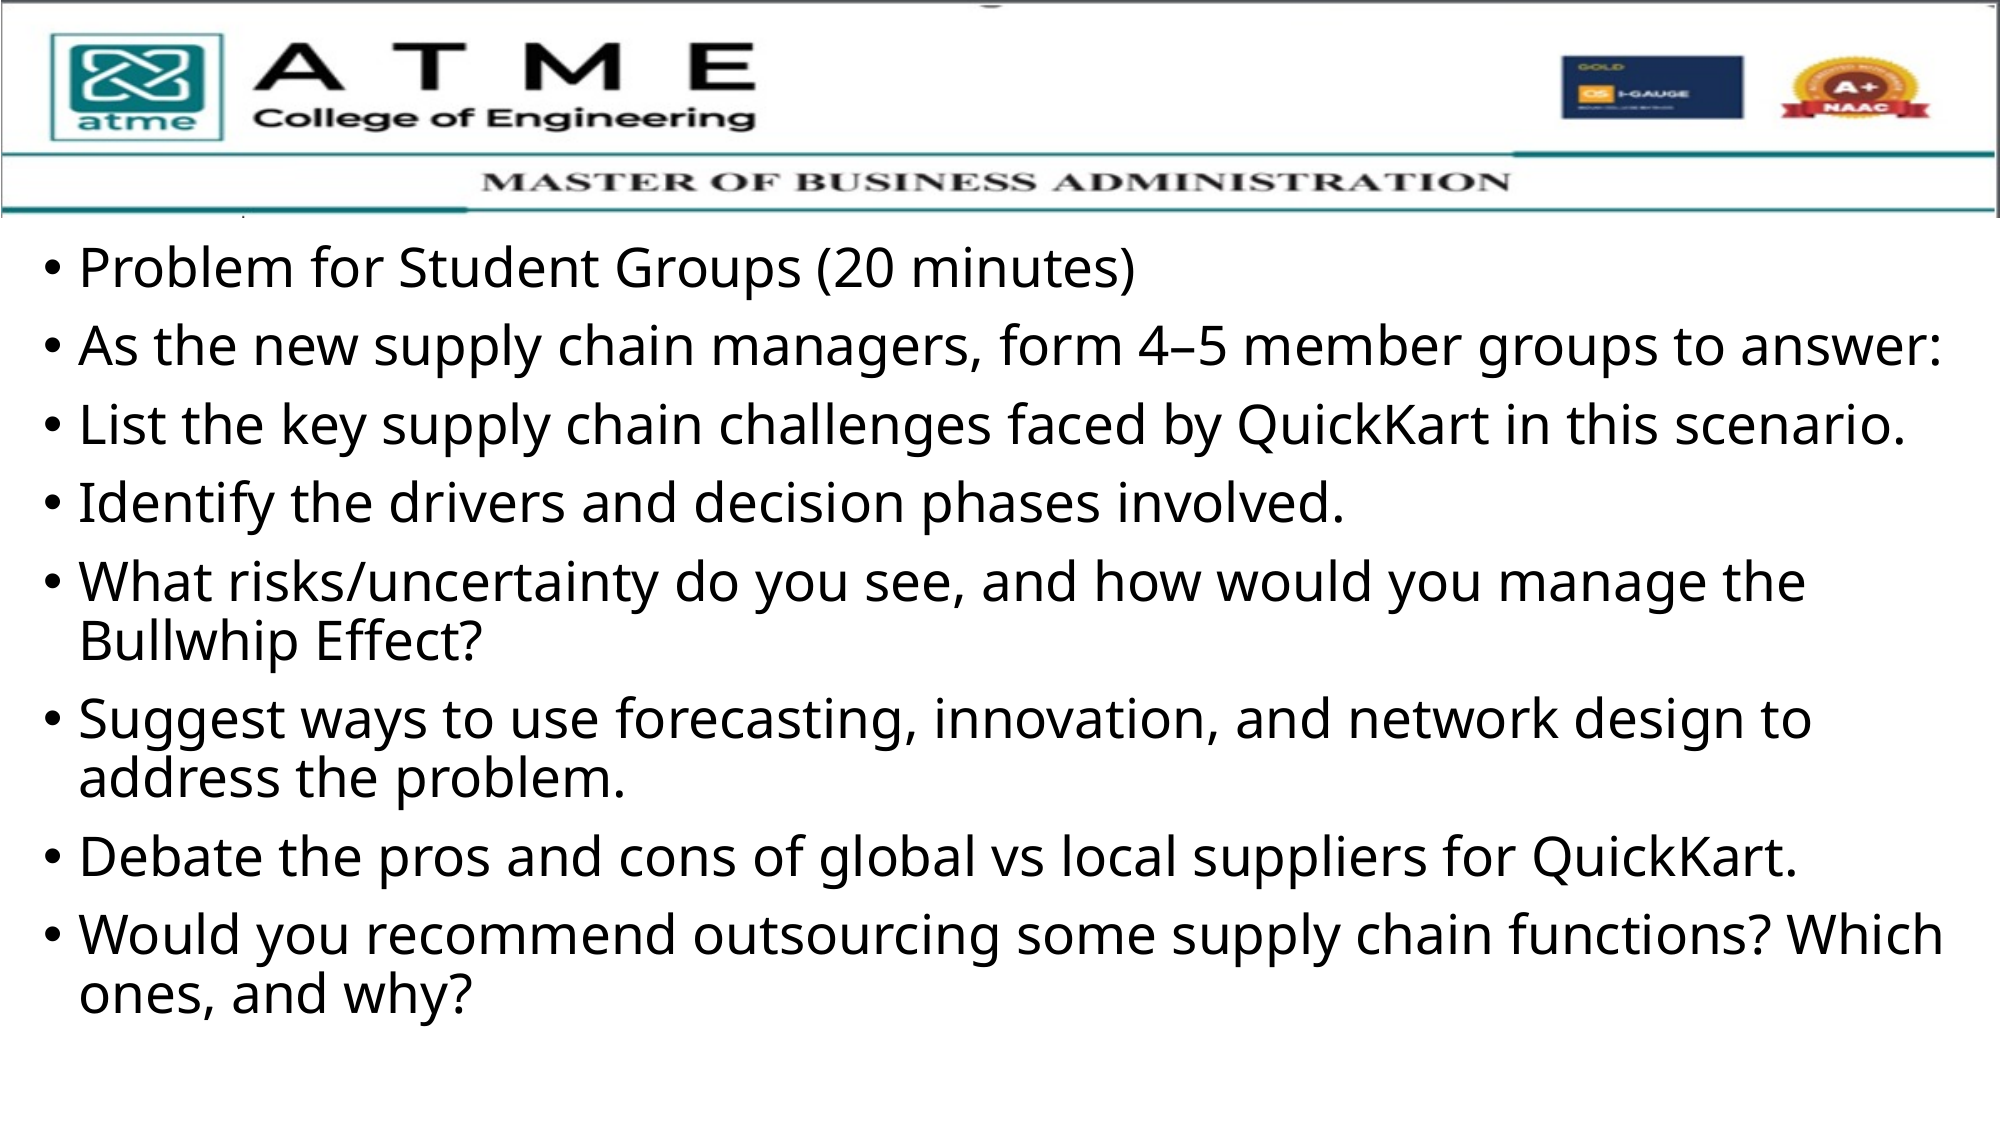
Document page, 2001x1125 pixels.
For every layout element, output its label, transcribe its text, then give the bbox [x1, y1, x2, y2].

list Problem for Student Groups (20 minutes) As the new supply chain managers, form 4–5 member groups to answer: List the key supply chain challenges faced by QuickKart in this scenario. Identify the drivers and decision phases involved. What risks/uncertainty do you see, and how would you manage the Bullwhip Effect? Suggest ways to use forecasting, innovation, and network design to address the problem. Debate the pros and cons of global vs local suppliers for QuickKart. Would you recommend outsourcing some supply chain functions? Which ones, and why? [28, 232, 1977, 1092]
picture [1, 0, 2000, 218]
